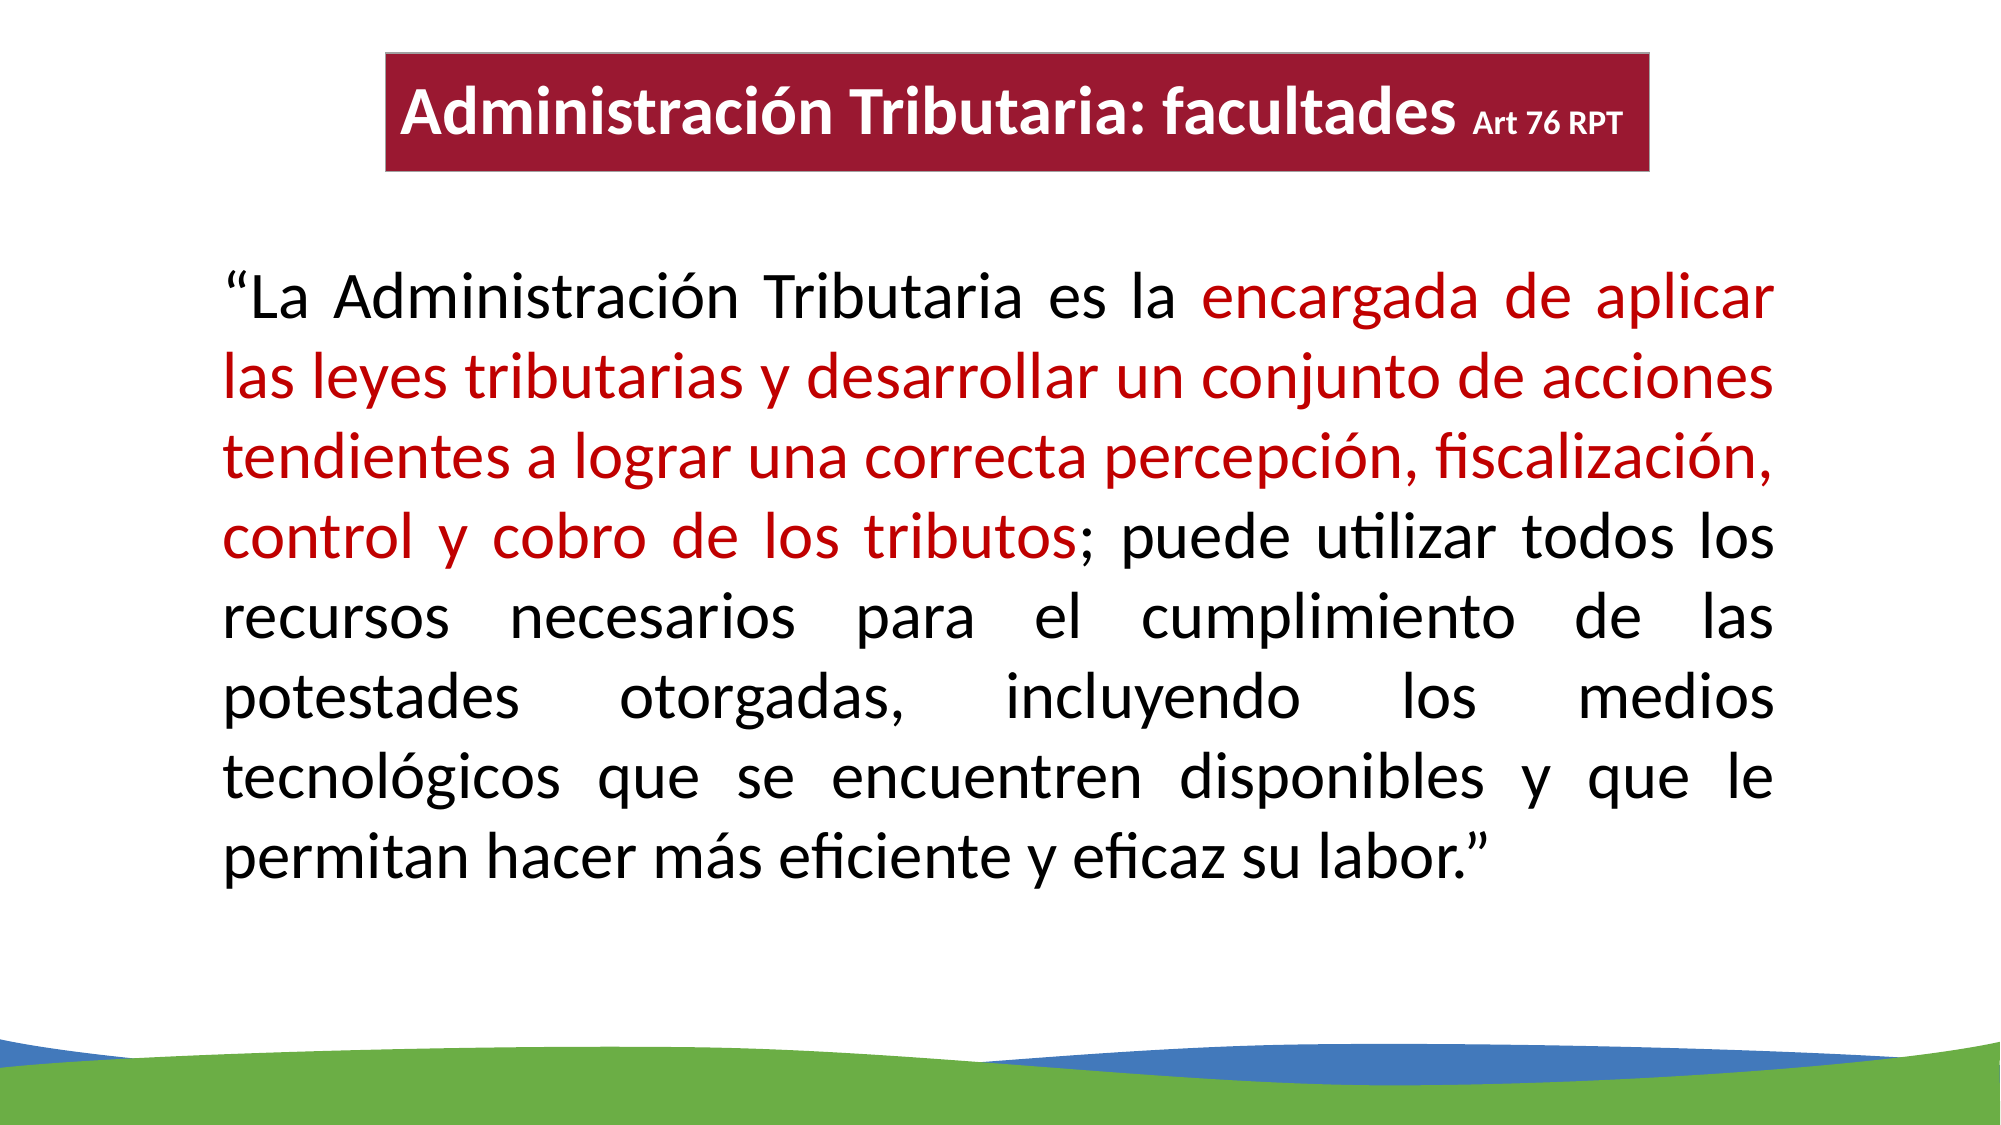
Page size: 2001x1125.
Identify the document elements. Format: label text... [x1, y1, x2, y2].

text_box “La Administración Tributaria es la encargada de aplicar las leyes tributarias y desarrollar un conjunto de acciones tendientes a lograr una correcta percepción, fiscalización, control y cobro de los tributos; puede utilizar todos los recursos necesarios para el cumplimiento de las potestades otorgadas, incluyendo los medios tecnológicos que se encuentren disponibles y que le permitan hacer más eficiente y eficaz su labor.” [207, 222, 1792, 900]
title Administración Tributaria: facultades Art 76 RPT [385, 52, 1650, 172]
